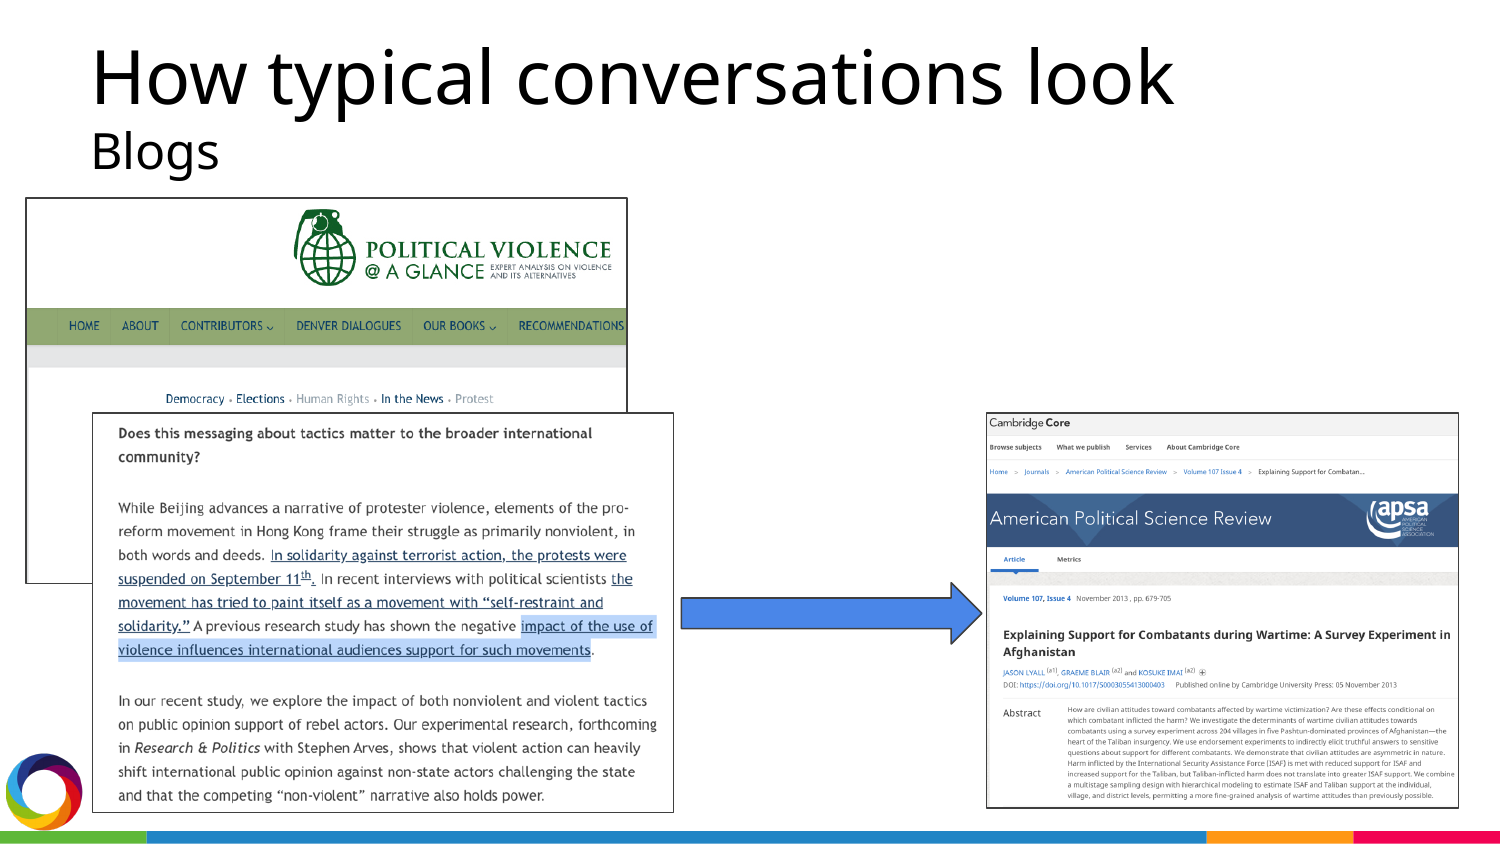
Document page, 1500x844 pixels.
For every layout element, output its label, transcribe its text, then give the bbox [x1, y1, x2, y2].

picture [26, 198, 674, 812]
text_box [681, 582, 981, 644]
picture [6, 753, 88, 831]
picture [986, 413, 1458, 808]
title How typical conversations look Blogs [75, 33, 1425, 175]
